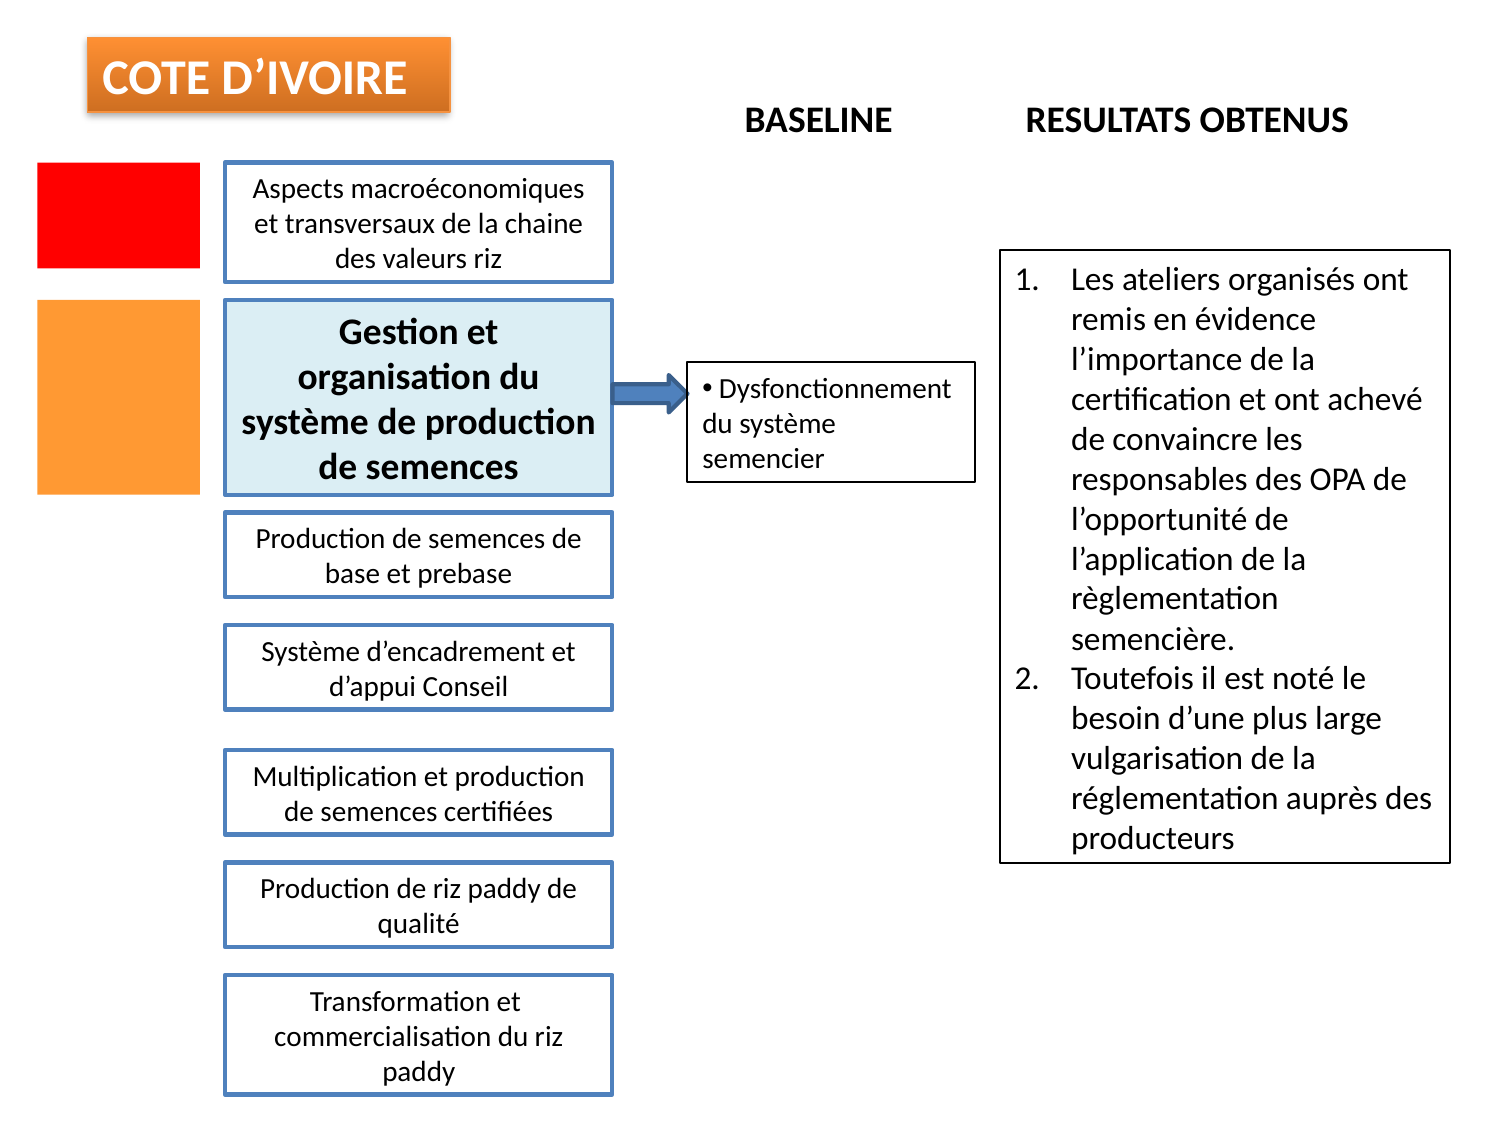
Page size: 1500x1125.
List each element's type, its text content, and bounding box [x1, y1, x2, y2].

text_box Gestion et organisation du système de production de semences [223, 298, 614, 497]
text_box RESULTATS OBTENUS [962, 87, 1413, 148]
text_box [37, 299, 200, 495]
text_box [37, 162, 200, 269]
text_box Production de riz paddy de qualité [223, 860, 614, 949]
text_box Aspects macroéconomiques et transversaux de la chaine des valeurs riz [223, 160, 614, 284]
text_box Dysfonctionnement du système semencier [687, 362, 975, 483]
text_box [610, 373, 687, 415]
text_box BASELINE [687, 87, 950, 148]
text_box Production de semences de base et prebase [223, 510, 614, 599]
text_box COTE D’IVOIRE [87, 37, 451, 113]
text_box Multiplication et production de semences certifiées [223, 748, 614, 837]
text_box Transformation et commercialisation du riz paddy [223, 973, 614, 1097]
text_box Système d’encadrement et d’appui Conseil [223, 623, 614, 712]
text_box Les ateliers organisés ont remis en évidence l’importance de la certification et ont achevé de convaincre les responsables des OPA de l’opportunité de l’application de la règlementation semencière. Toutefois il est noté le besoin d’une plus large vulgarisation de la réglementation auprès des producteurs [999, 249, 1450, 864]
